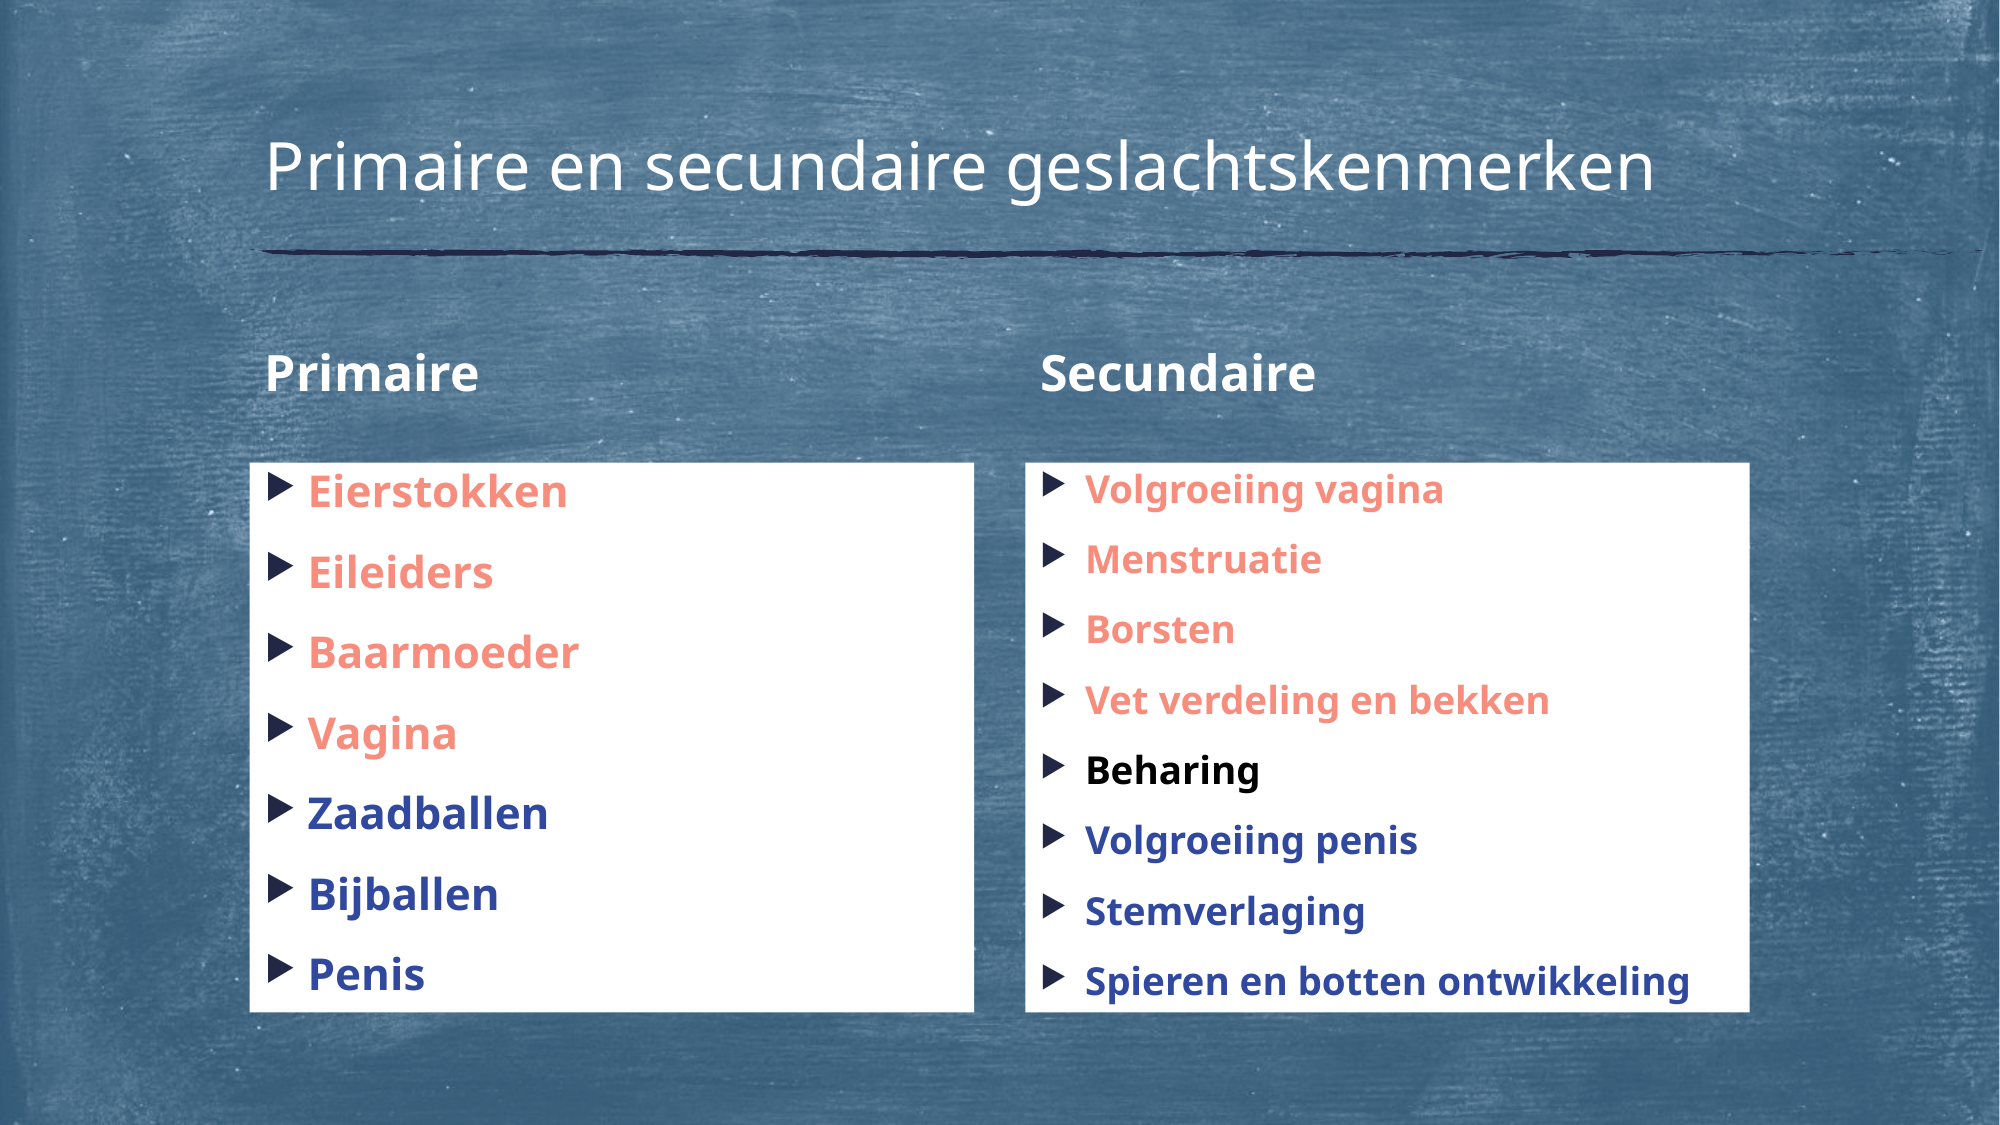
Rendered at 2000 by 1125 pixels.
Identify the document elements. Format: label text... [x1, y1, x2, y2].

list Secundaire [1025, 312, 1750, 438]
list Primaire [249, 312, 975, 438]
title Primaire en secundaire geslachtskenmerken [249, 45, 1750, 213]
list Volgroeiing vagina Menstruatie Borsten Vet verdeling en bekken Beharing Volgroeiing penis Stemverlaging Spieren en botten ontwikkeling [1025, 462, 1750, 1013]
list Eierstokken Eileiders Baarmoeder Vagina Zaadballen Bijballen Penis [249, 462, 975, 1013]
